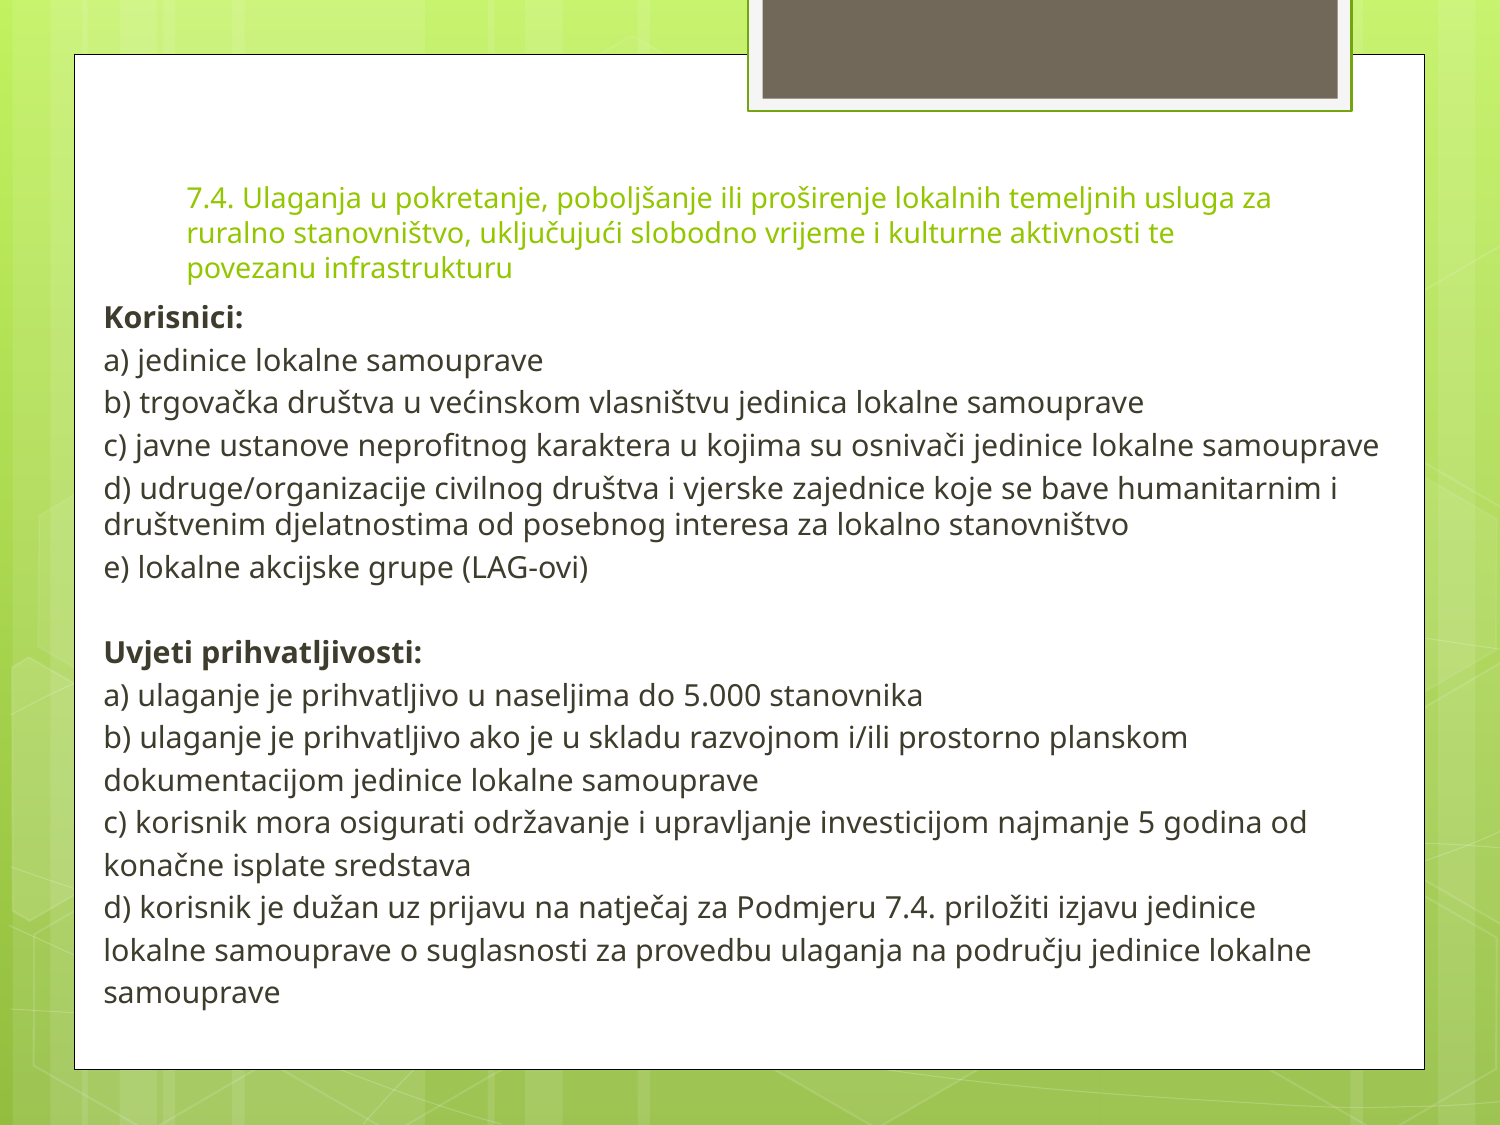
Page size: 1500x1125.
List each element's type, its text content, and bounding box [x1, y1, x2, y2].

list Korisnici: a) jedinice lokalne samouprave b) trgovačka društva u većinskom vlasništvu jedinica lokalne samouprave c) javne ustanove neprofitnog karaktera u kojima su osnivači jedinice lokalne samouprave d) udruge/organizacije civilnog društva i vjerske zajednice koje se bave humanitarnim i društvenim djelatnostima od posebnog interesa za lokalno stanovništvo e) lokalne akcijske grupe (LAG-ovi) Uvjeti prihvatljivosti: a) ulaganje je prihvatljivo u naseljima do 5.000 stanovnika b) ulaganje je prihvatljivo ako je u skladu razvojnom i/ili prostorno planskom dokumentacijom jedinice lokalne samouprave c) korisnik mora osigurati održavanje i upravljanje investicijom najmanje 5 godina od konačne isplate sredstava d) korisnik je dužan uz prijavu na natječaj za Podmjeru 7.4. priložiti izjavu jedinice lokalne samouprave o suglasnosti za provedbu ulaganja na području jedinice lokalne samouprave [76, 290, 1400, 1059]
title 7.4. Ulaganja u pokretanje, poboljšanje ili proširenje lokalnih temeljnih usluga za ruralno stanovništvo, uključujući slobodno vrijeme i kulturne aktivnosti te povezanu infrastrukturu [171, 172, 1324, 290]
